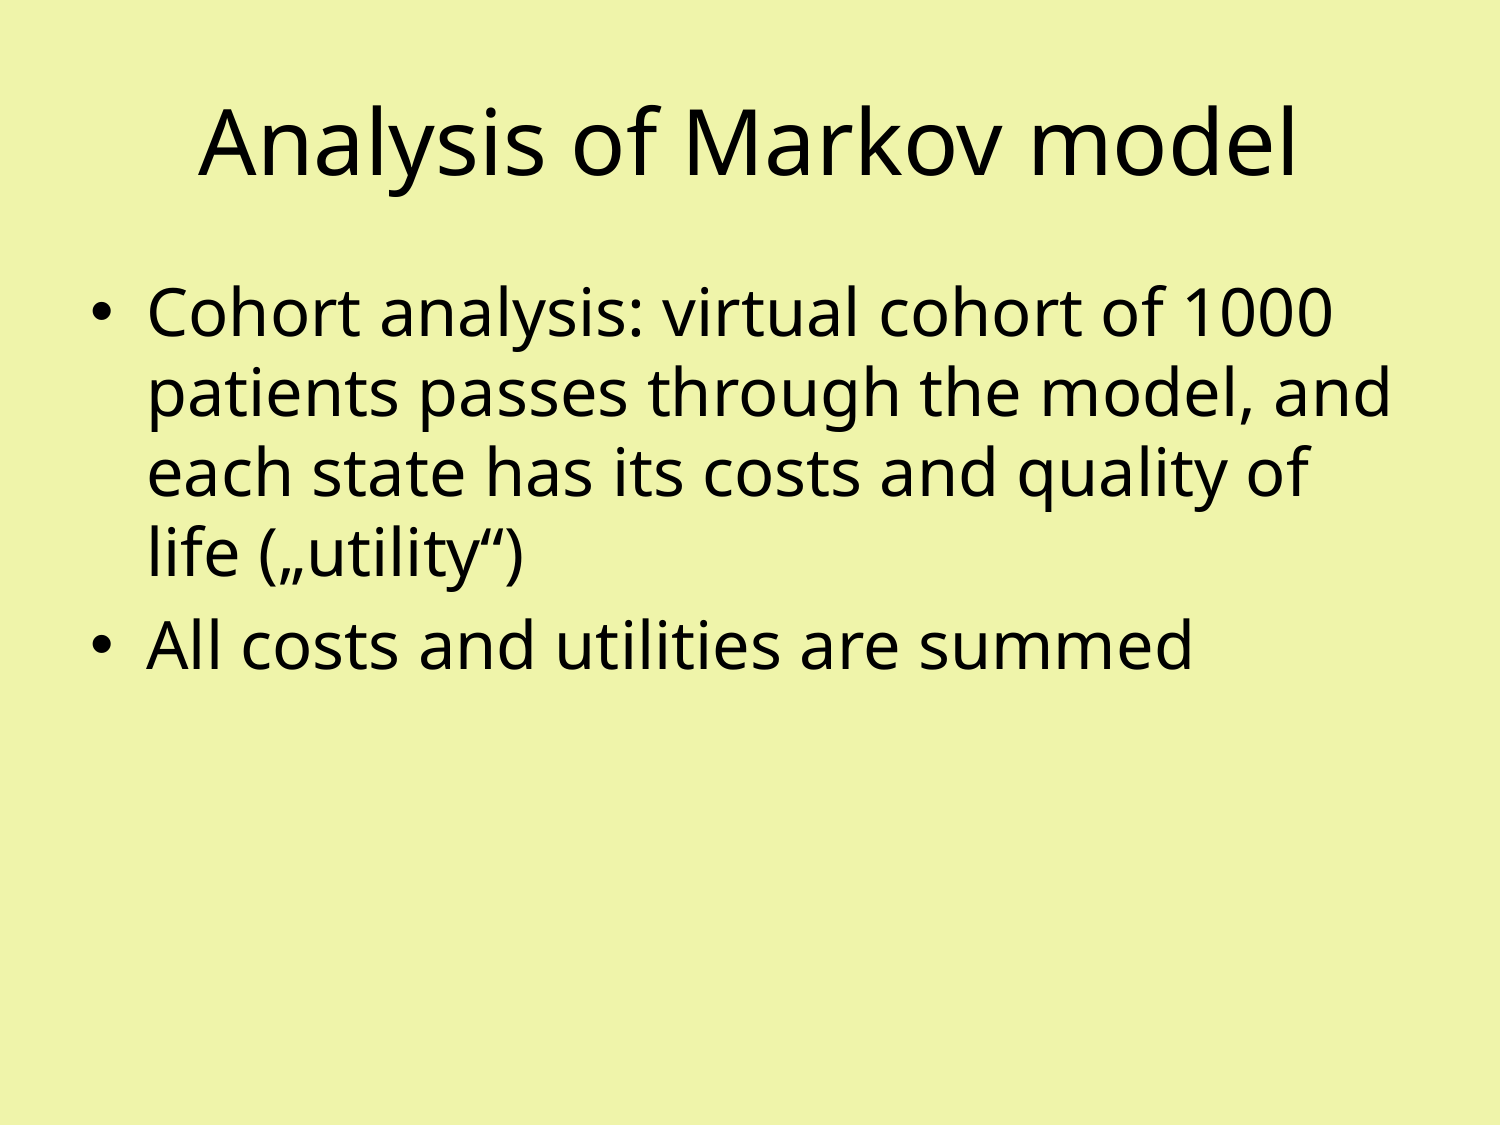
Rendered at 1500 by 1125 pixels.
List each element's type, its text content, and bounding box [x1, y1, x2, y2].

title Analysis of Markov model [75, 45, 1425, 233]
list Cohort analysis: virtual cohort of 1000 patients passes through the model, and each state has its costs and quality of life („utility“) All costs and utilities are summed [75, 262, 1425, 1005]
